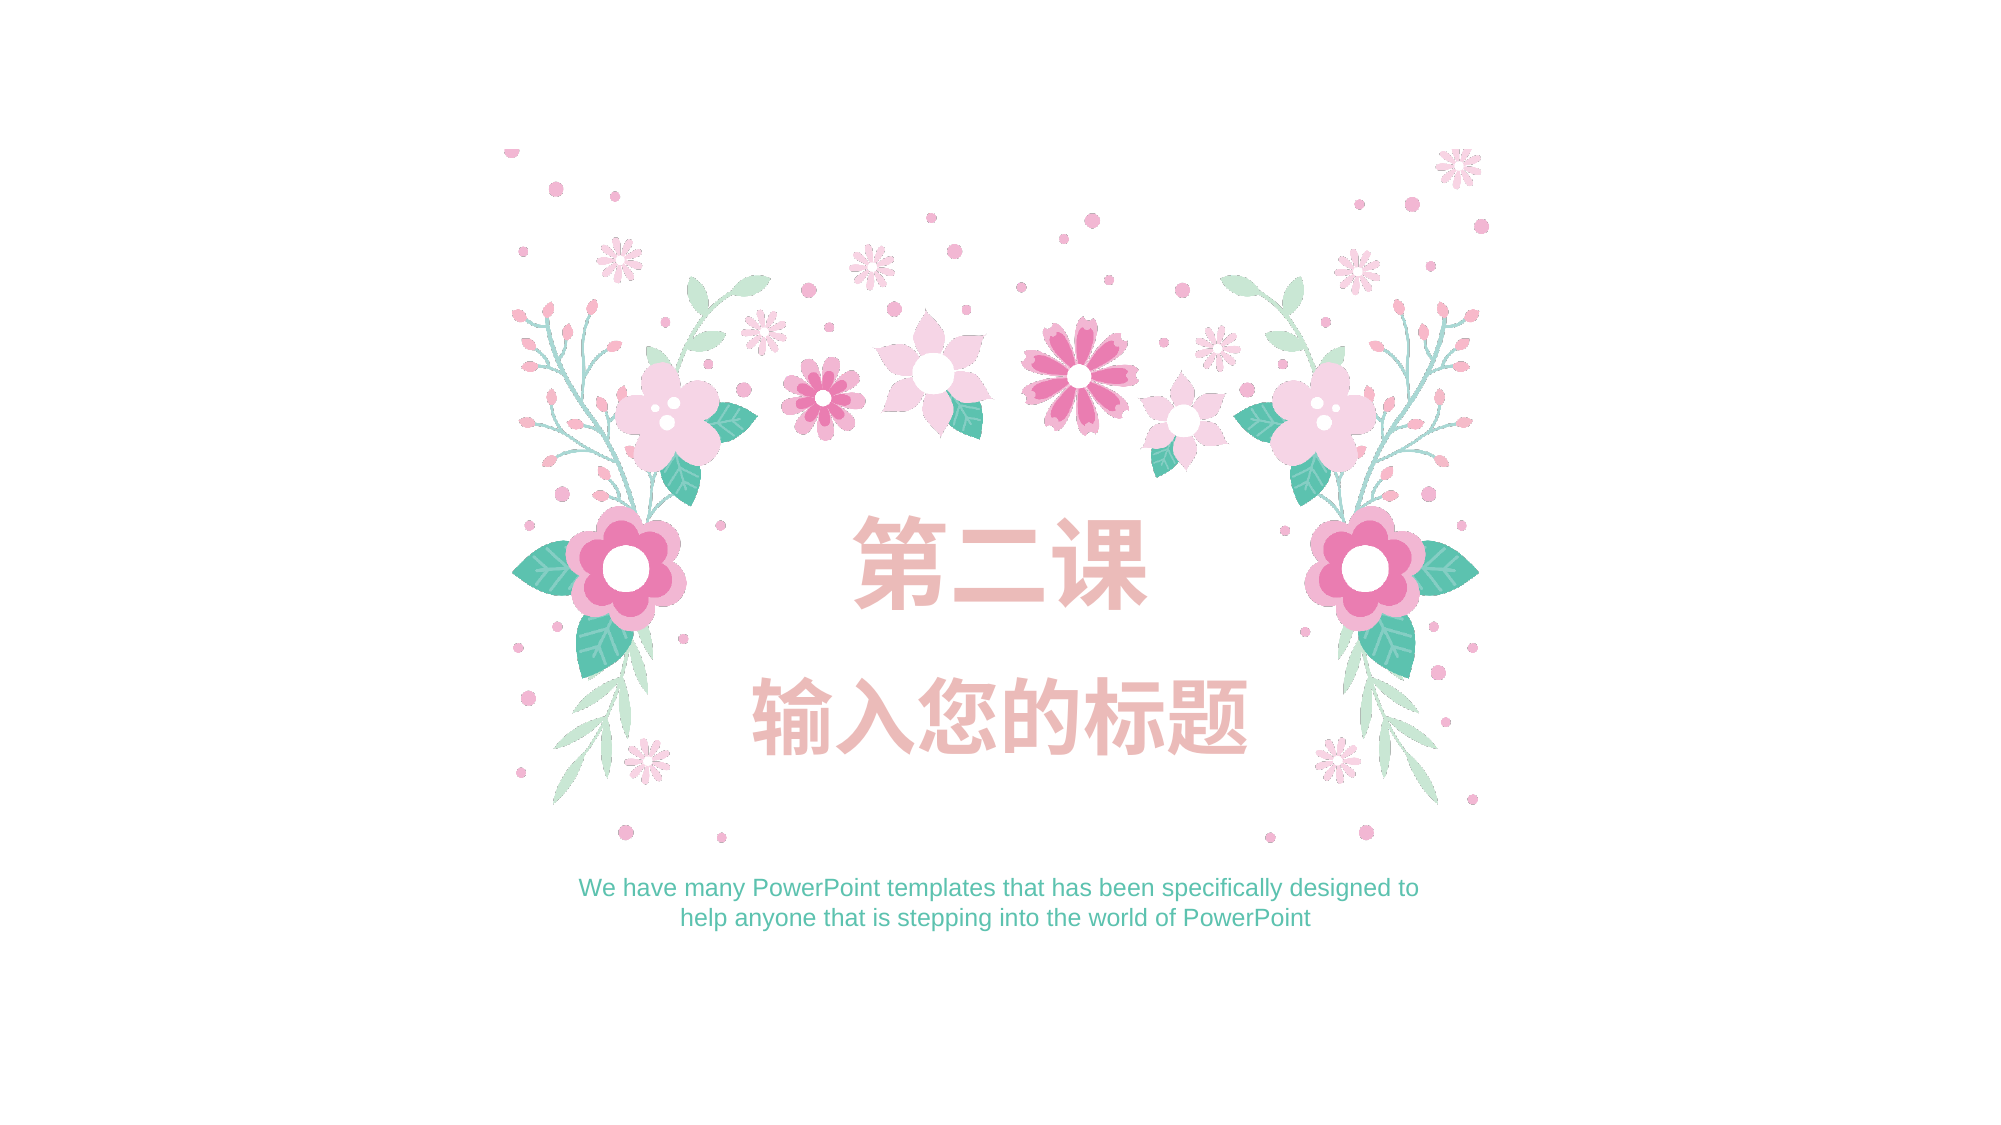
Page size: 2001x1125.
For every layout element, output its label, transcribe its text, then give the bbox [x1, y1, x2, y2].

text_box We have many PowerPoint templates that has been specifically designed to help anyone that is stepping into the world of PowerPoint [563, 888, 1437, 939]
picture [444, 149, 1556, 888]
